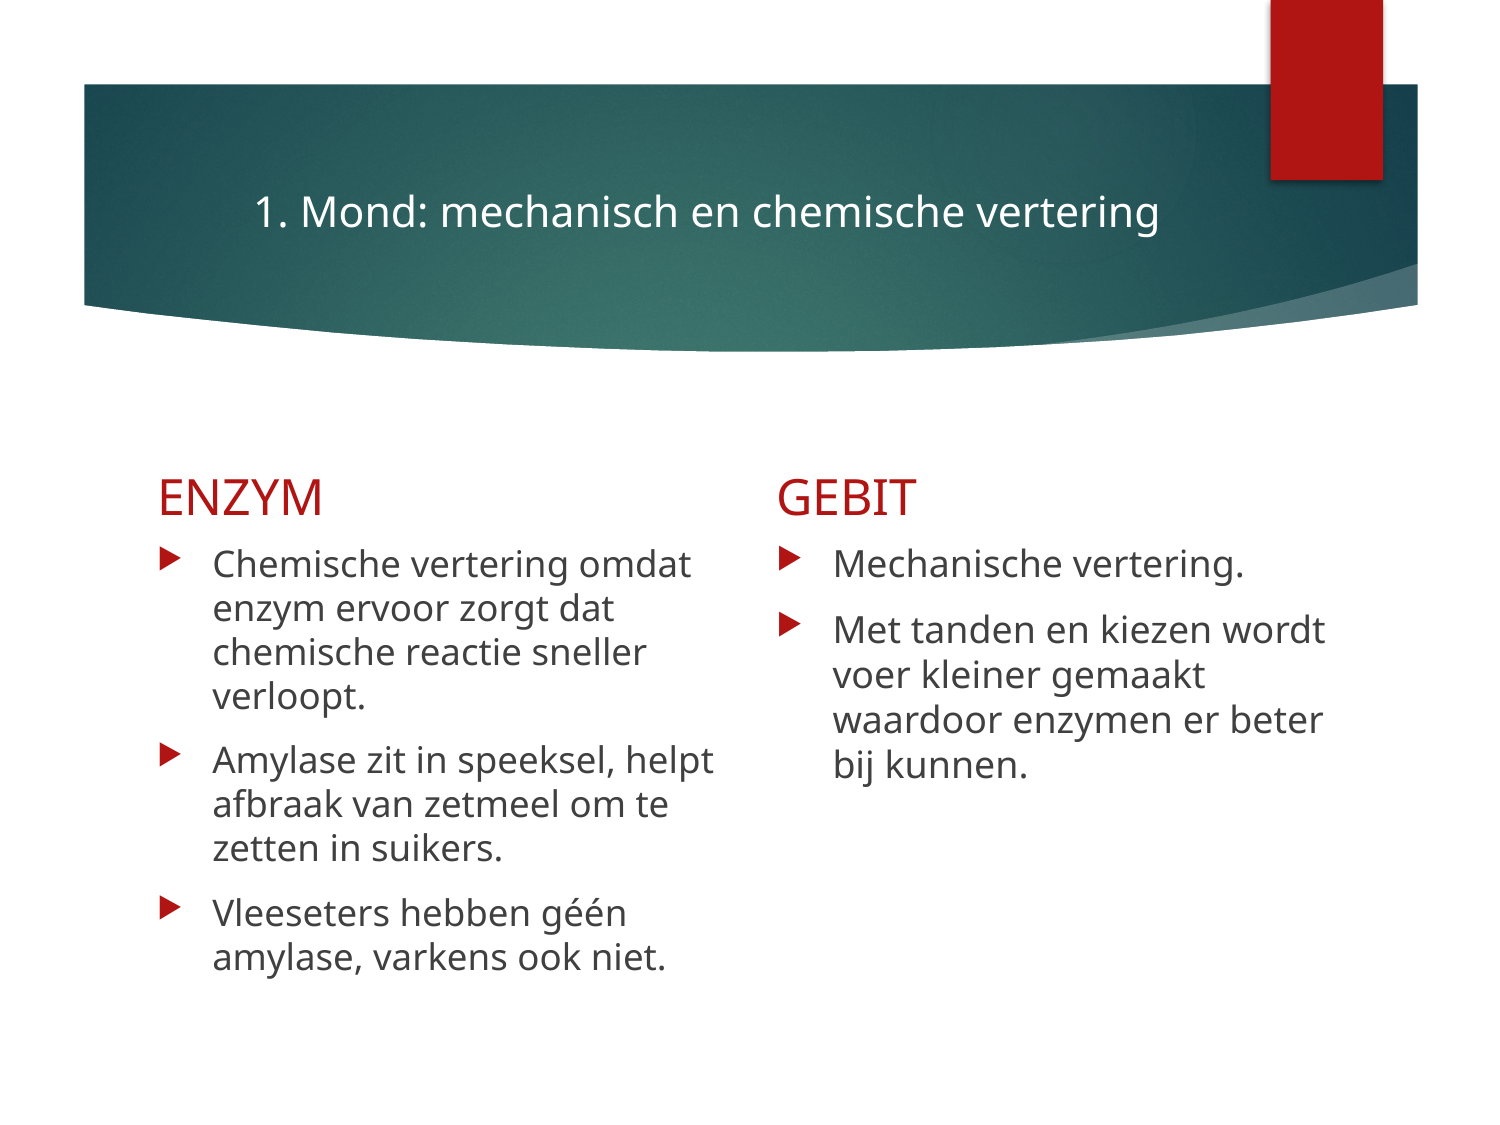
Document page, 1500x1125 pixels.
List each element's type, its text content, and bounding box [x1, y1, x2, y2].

list GEBIT [761, 408, 1358, 532]
list Chemische vertering omdat enzym ervoor zorgt dat chemische reactie sneller verloopt. Amylase zit in speeksel, helpt afbraak van zetmeel om te zetten in suikers. Vleeseters hebben géén amylase, varkens ook niet. [142, 532, 739, 988]
title 1. Mond: mechanisch en chemische vertering [142, 152, 1183, 269]
list ENZYM [142, 408, 739, 532]
list Mechanische vertering. Met tanden en kiezen wordt voer kleiner gemaakt waardoor enzymen er beter bij kunnen. [761, 532, 1358, 988]
